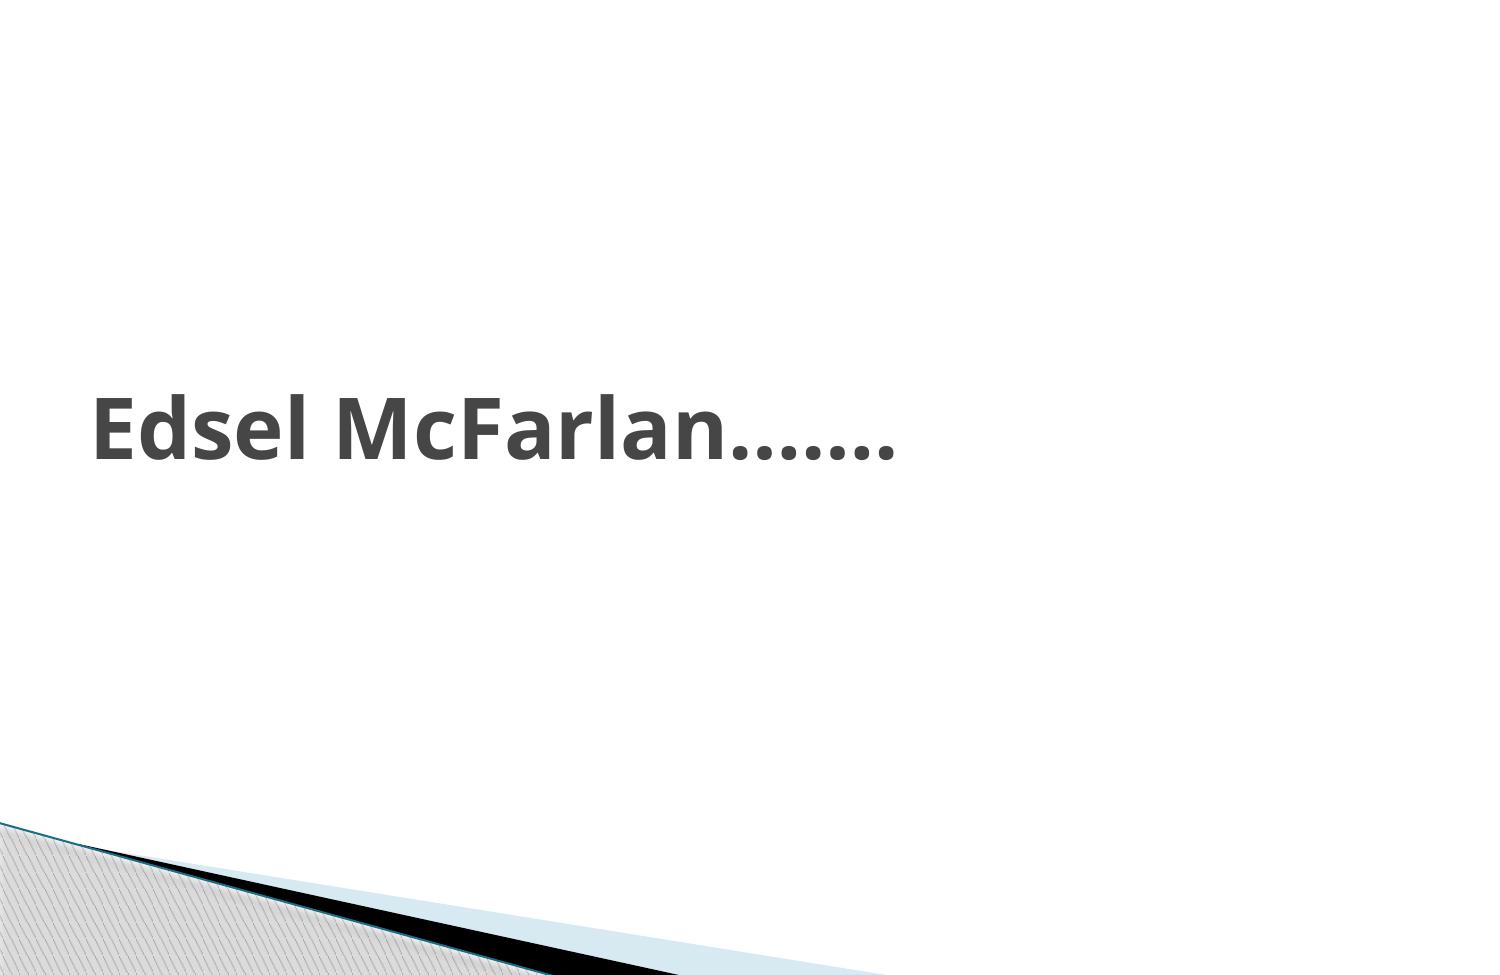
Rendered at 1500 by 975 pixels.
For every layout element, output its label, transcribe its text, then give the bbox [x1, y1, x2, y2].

title Edsel McFarlan……. [75, 39, 1425, 813]
